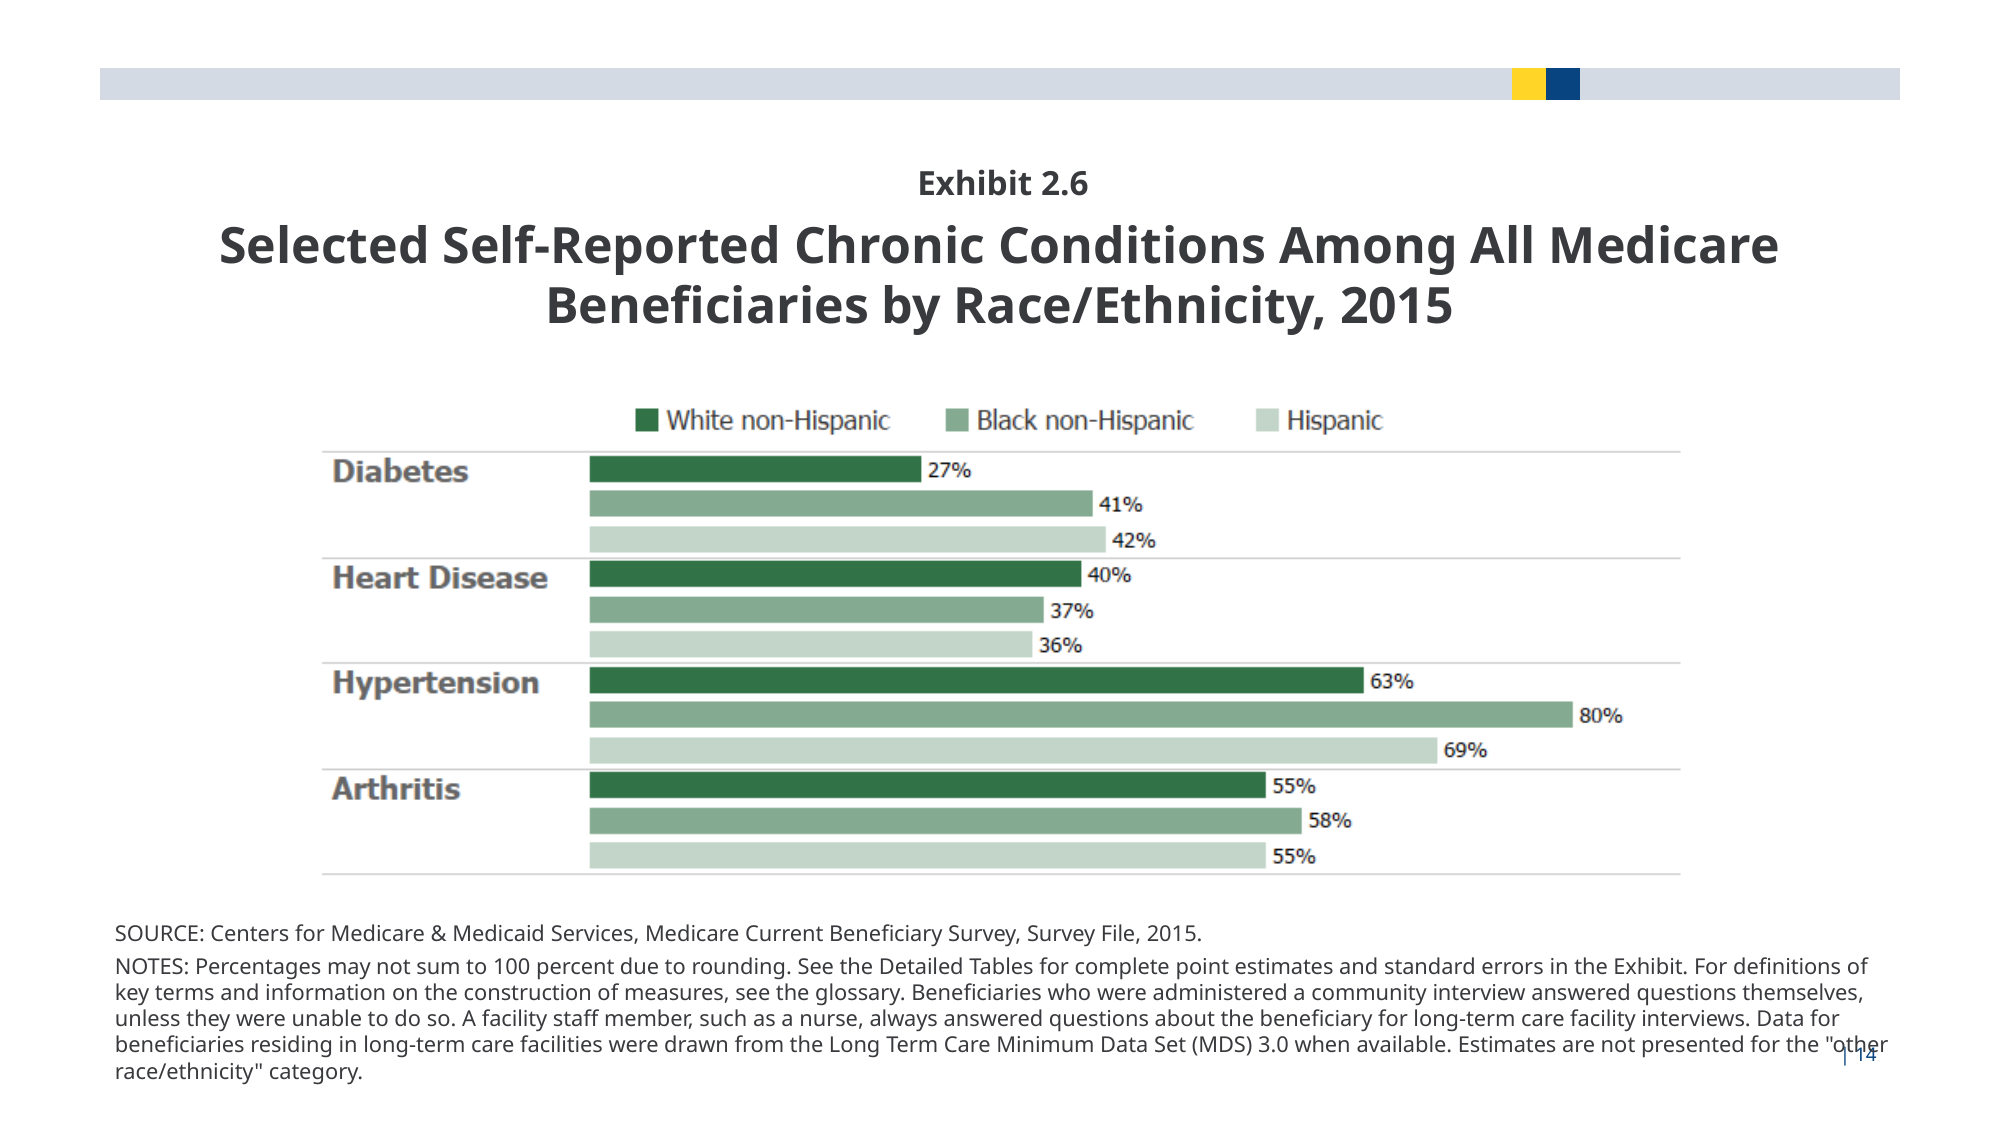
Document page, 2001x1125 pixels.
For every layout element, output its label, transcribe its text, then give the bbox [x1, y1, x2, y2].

list Selected Self-Reported Chronic Conditions Among All Medicare Beneficiaries by Race/Ethnicity, 2015 [99, 213, 1900, 300]
picture [305, 399, 1694, 890]
list SOURCE: Centers for Medicare & Medicaid Services, Medicare Current Beneficiary Survey, Survey File, 2015. NOTES: Percentages may not sum to 100 percent due to rounding. See the Detailed Tables for complete point estimates and standard errors in the Exhibit. For definitions of key terms and information on the construction of measures, see the glossary. Beneficiaries who were administered a community interview answered questions themselves, unless they were unable to do so. A facility staff member, such as a nurse, always answered questions about the beneficiary for long-term care facility interviews. Data for beneficiaries residing in long-term care facilities were drawn from the Long Term Care Minimum Data Set (MDS) 3.0 when available. Estimates are not presented for the "other race/ethnicity" category. [99, 912, 1900, 972]
title Exhibit 2.6 [99, 154, 1900, 213]
